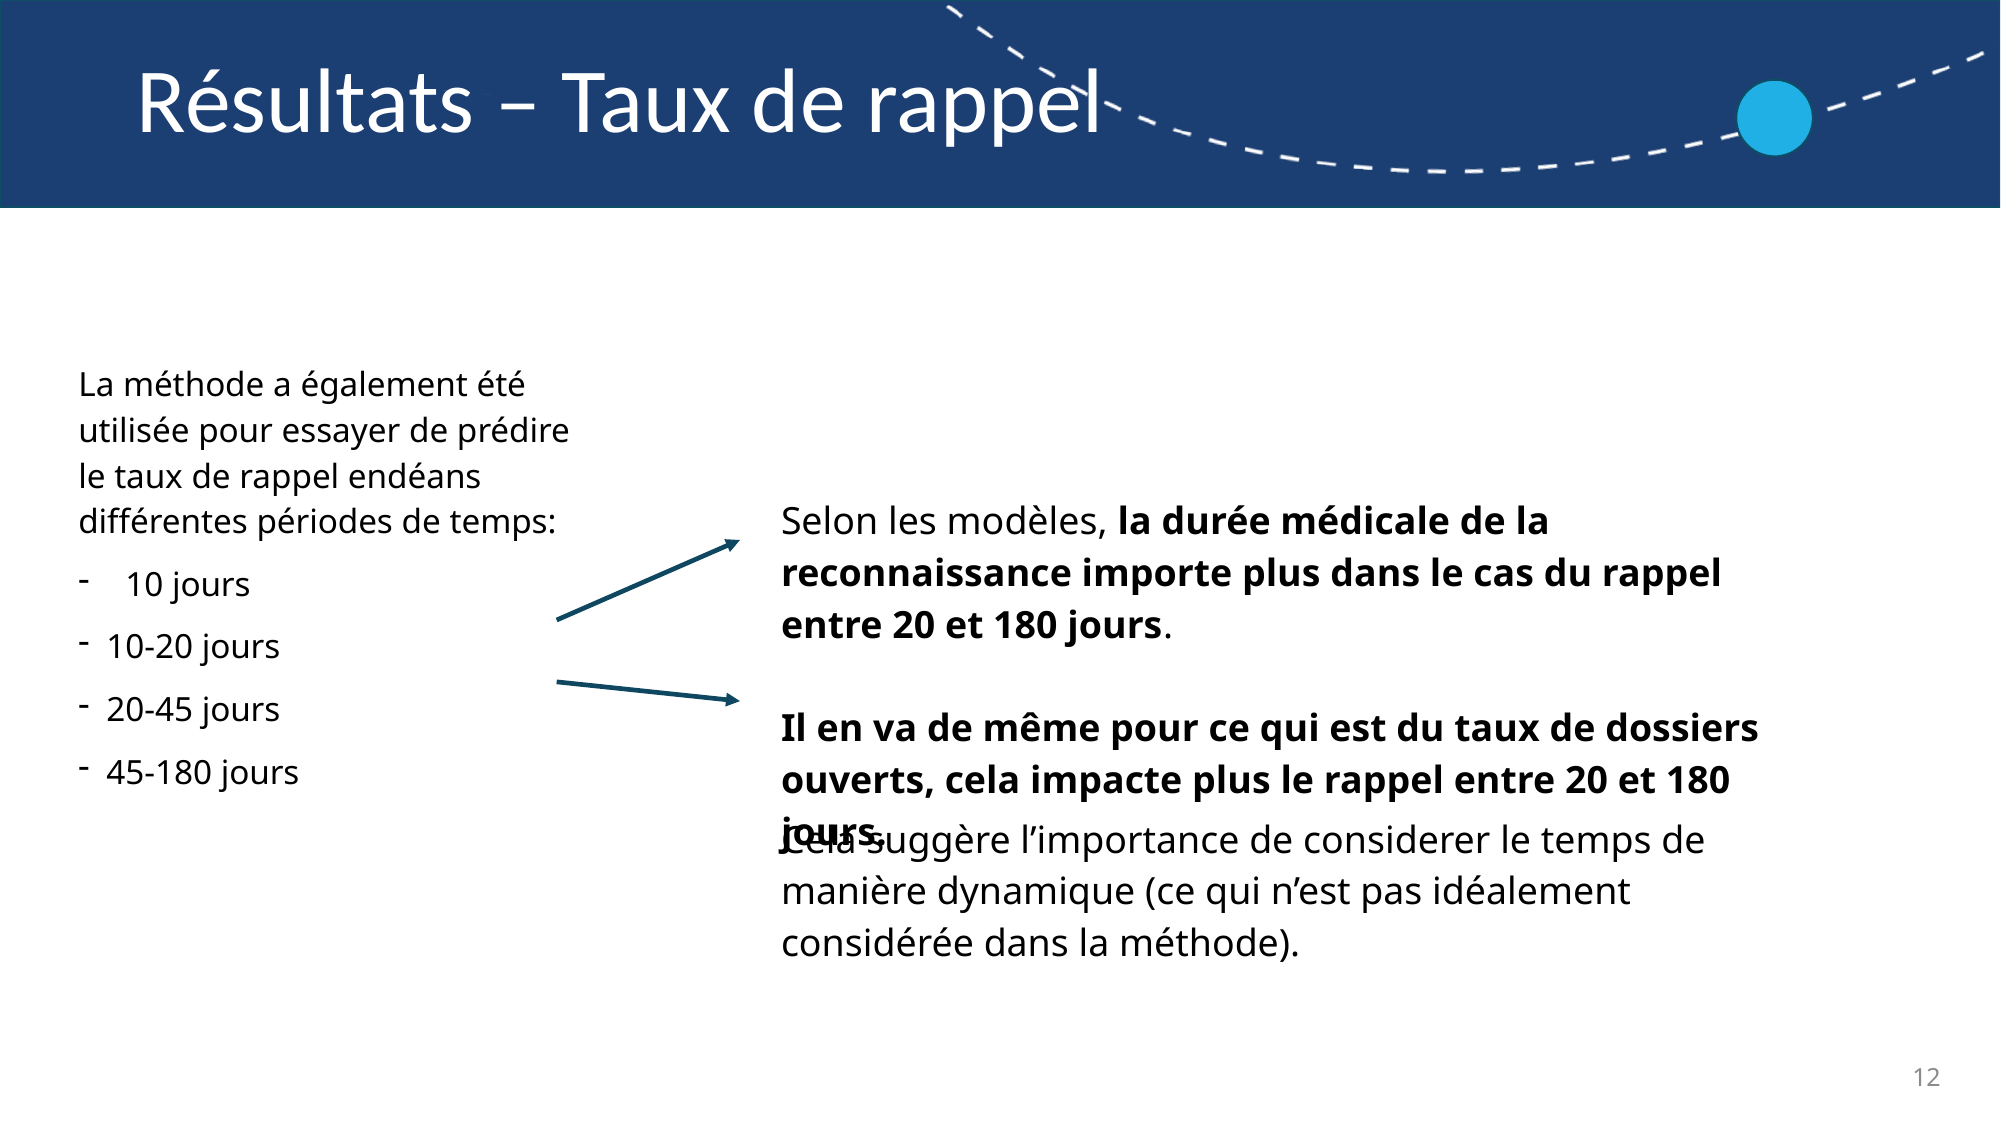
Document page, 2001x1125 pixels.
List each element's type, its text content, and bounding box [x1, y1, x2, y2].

title Résultats – Taux de rappel [121, 15, 1707, 192]
slide_number 12 [1505, 1048, 1956, 1109]
picture [0, 0, 2001, 225]
text_box La méthode a également été utilisée pour essayer de prédire le taux de rappel endéans différentes périodes de temps: 10 jours 10-20 jours 20-45 jours 45-180 jours [63, 349, 587, 799]
text_box Cela suggère l’importance de considerer le temps de manière dynamique (ce qui n’est pas idéalement considérée dans la méthode). [766, 801, 1836, 972]
text_box Selon les modèles, la durée médicale de la reconnaissance importe plus dans le cas du rappel entre 20 et 180 jours. Il en va de même pour ce qui est du taux de dossiers ouverts, cela impacte plus le rappel entre 20 et 180 jours. [766, 483, 1836, 801]
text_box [556, 539, 740, 620]
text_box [556, 681, 740, 702]
